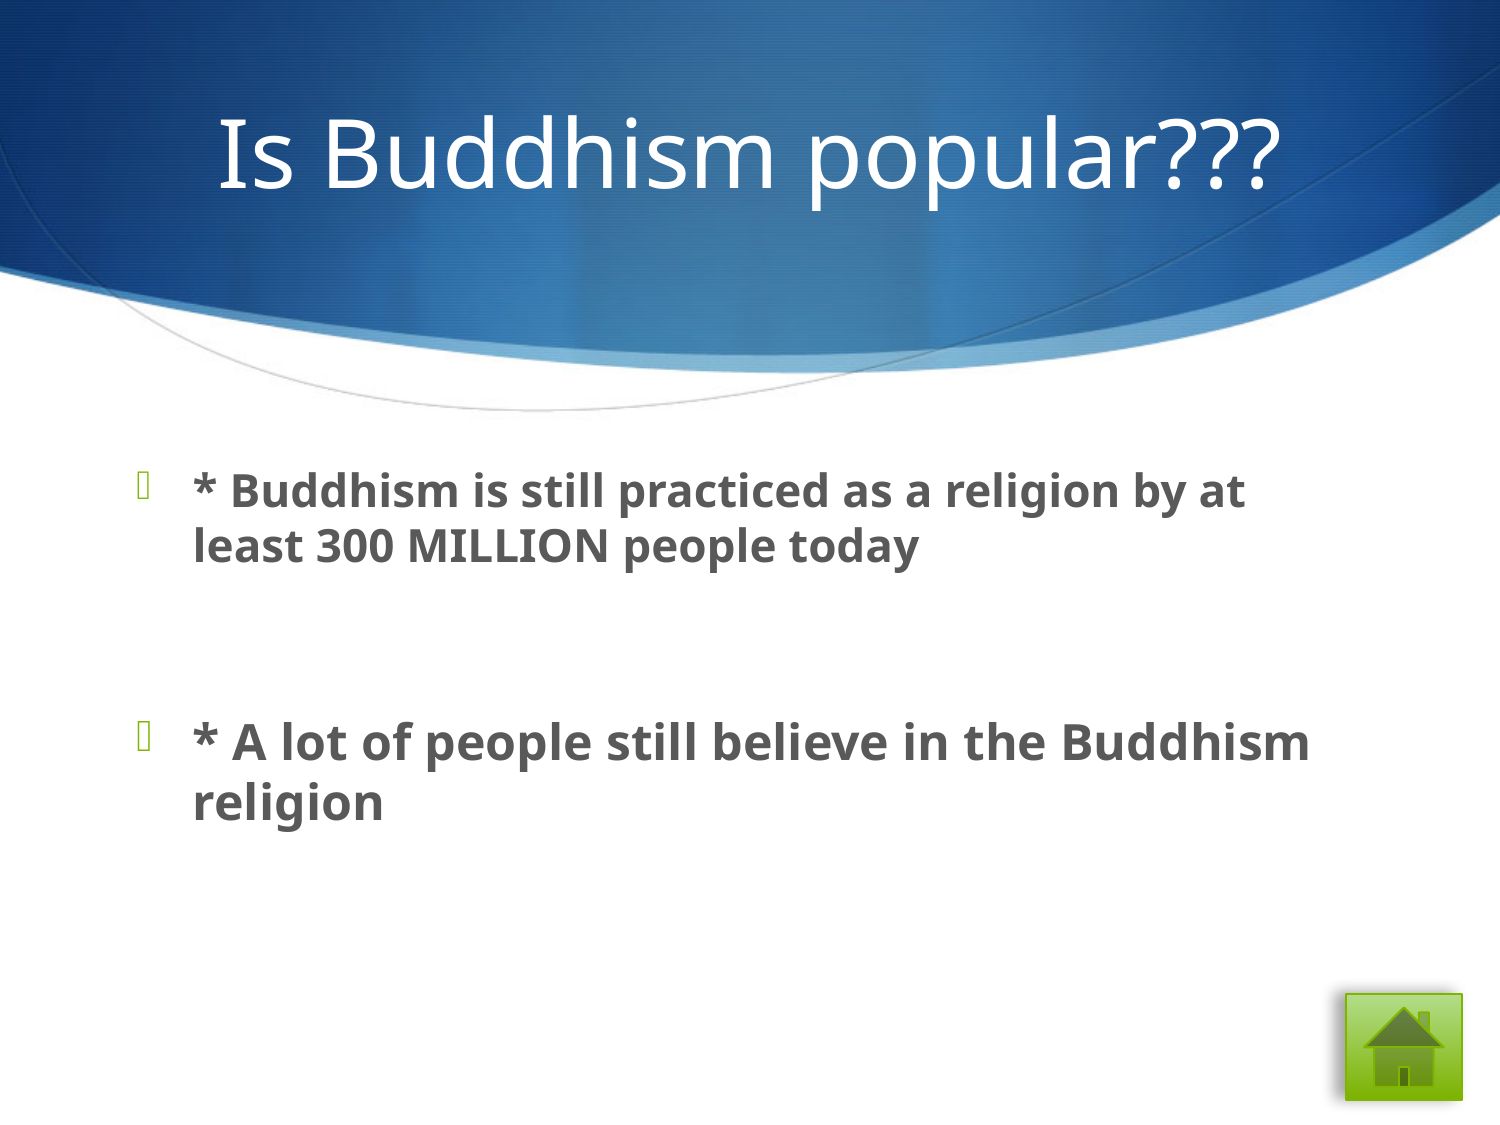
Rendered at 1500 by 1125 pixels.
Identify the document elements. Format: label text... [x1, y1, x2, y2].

list * Buddhism is still practiced as a religion by at least 300 MILLION people today * A lot of people still believe in the Buddhism religion [121, 454, 1379, 991]
text_box [1345, 993, 1463, 1101]
title Is Buddhism popular??? [75, 56, 1425, 245]
picture [0, 0, 1500, 1125]
